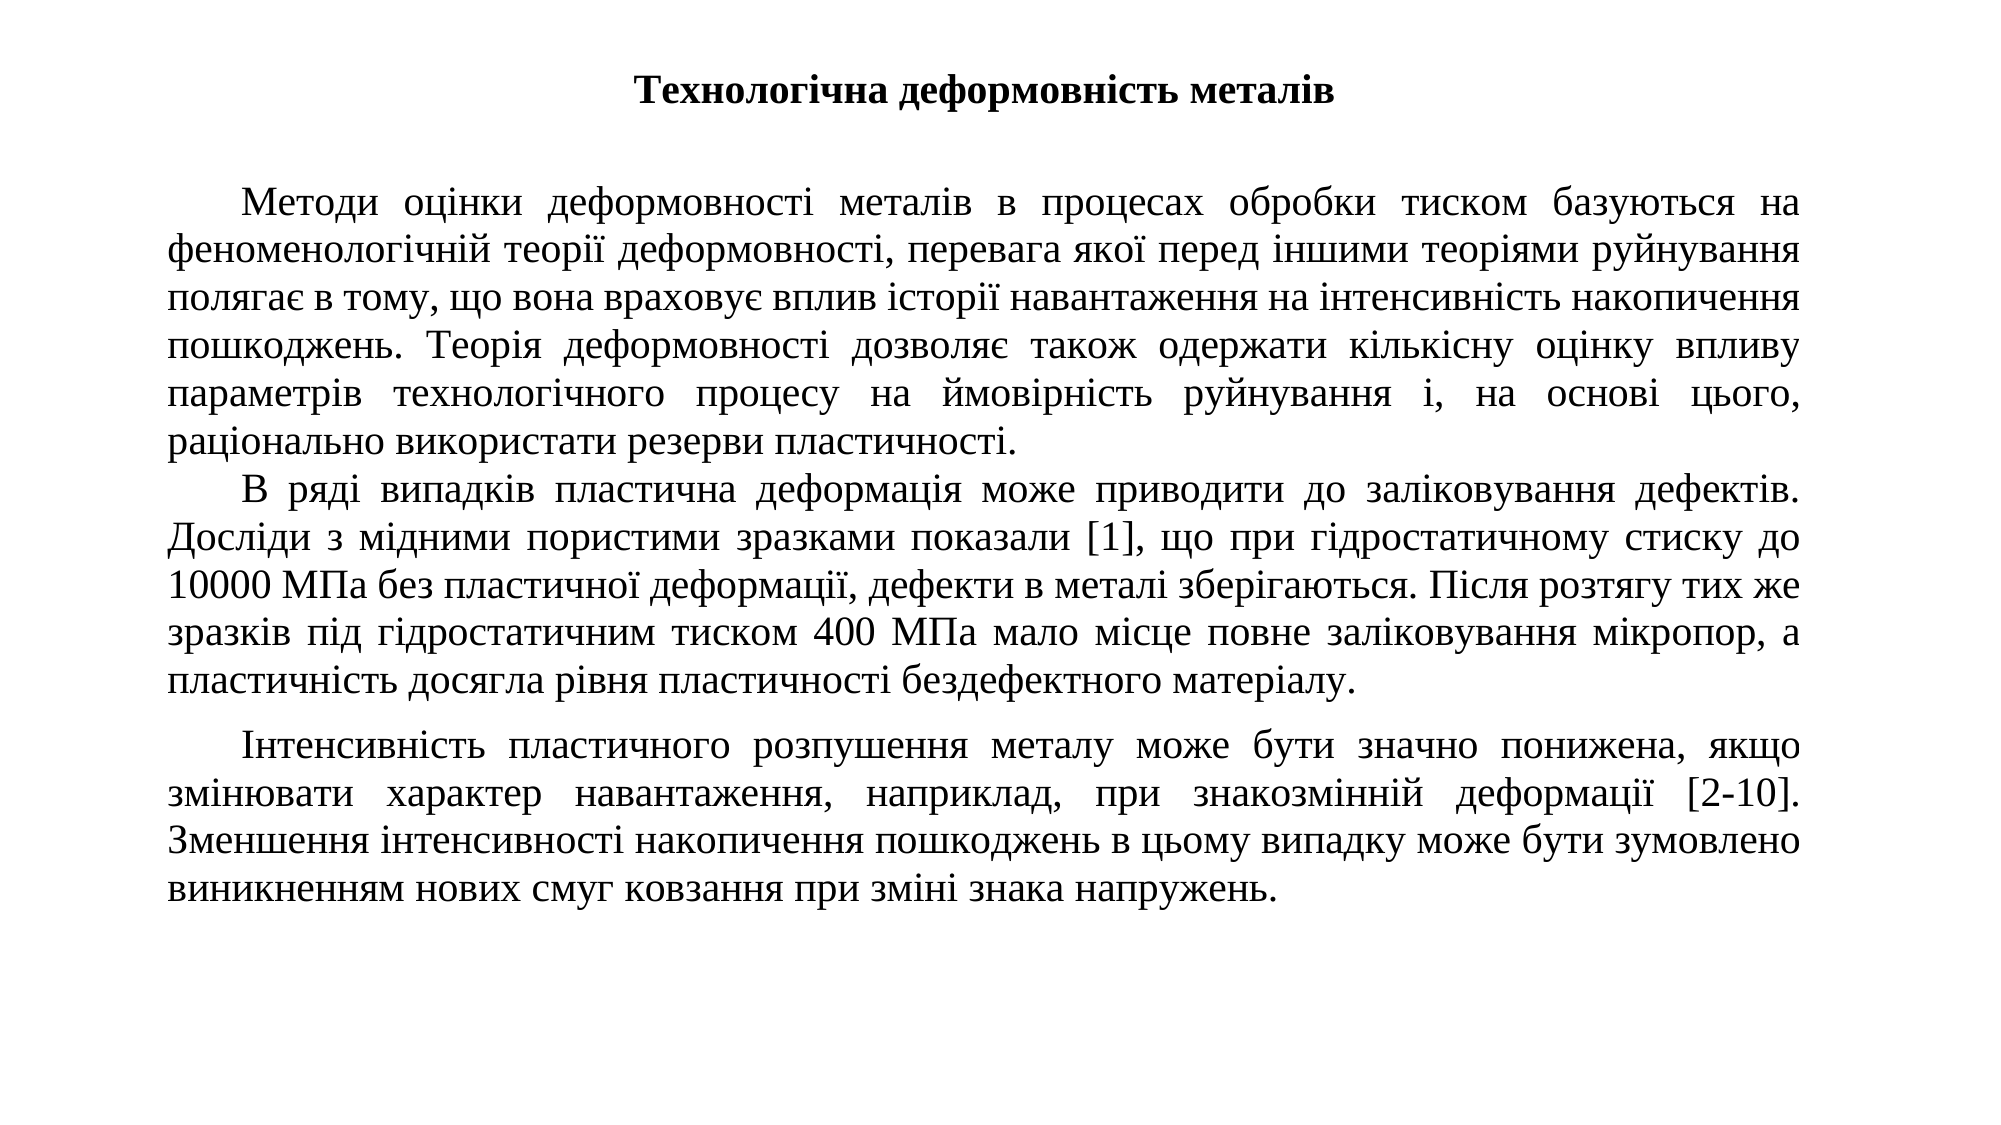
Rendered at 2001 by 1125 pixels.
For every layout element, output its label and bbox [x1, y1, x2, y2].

text_box [167, 0, 1799, 1117]
